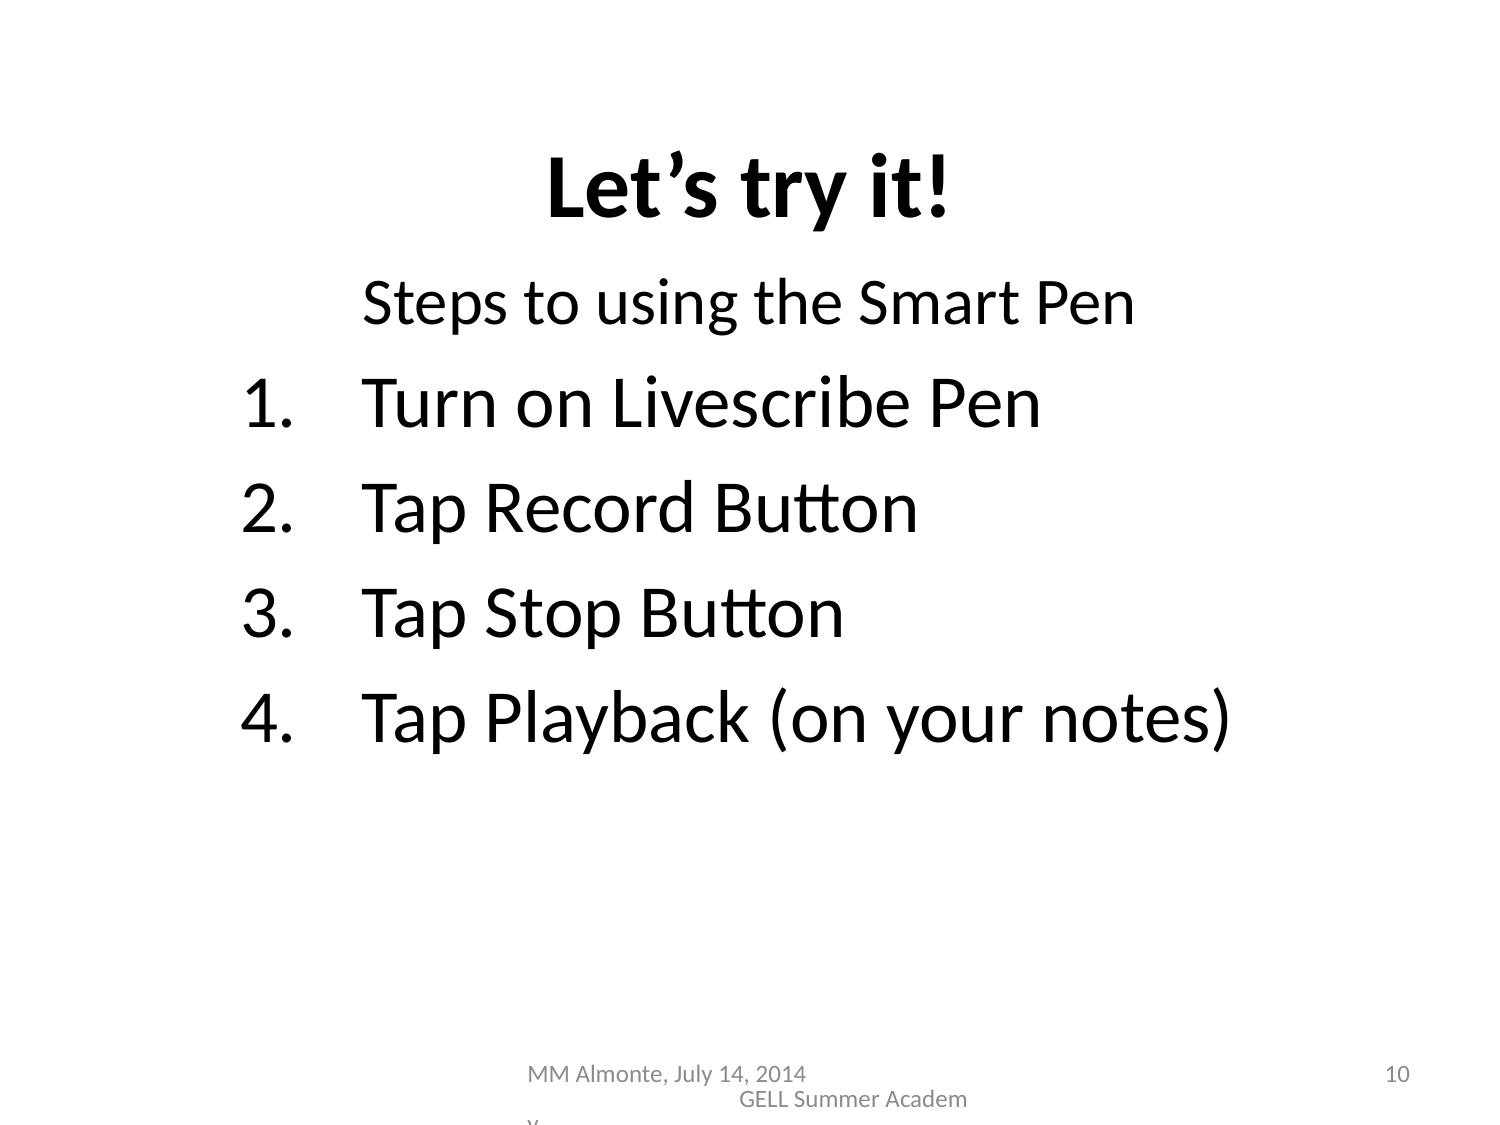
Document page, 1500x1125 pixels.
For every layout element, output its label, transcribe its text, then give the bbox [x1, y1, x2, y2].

footer MM Almonte, July 14, 2014 GELL Summer Academy [512, 1042, 988, 1103]
slide_number 10 [1074, 1042, 1425, 1103]
title Let’s try it! [112, 62, 1388, 300]
subtitle Steps to using the Smart Pen Turn on Livescribe Pen Tap Record Button Tap Stop Button Tap Playback (on your notes) [225, 249, 1275, 925]
